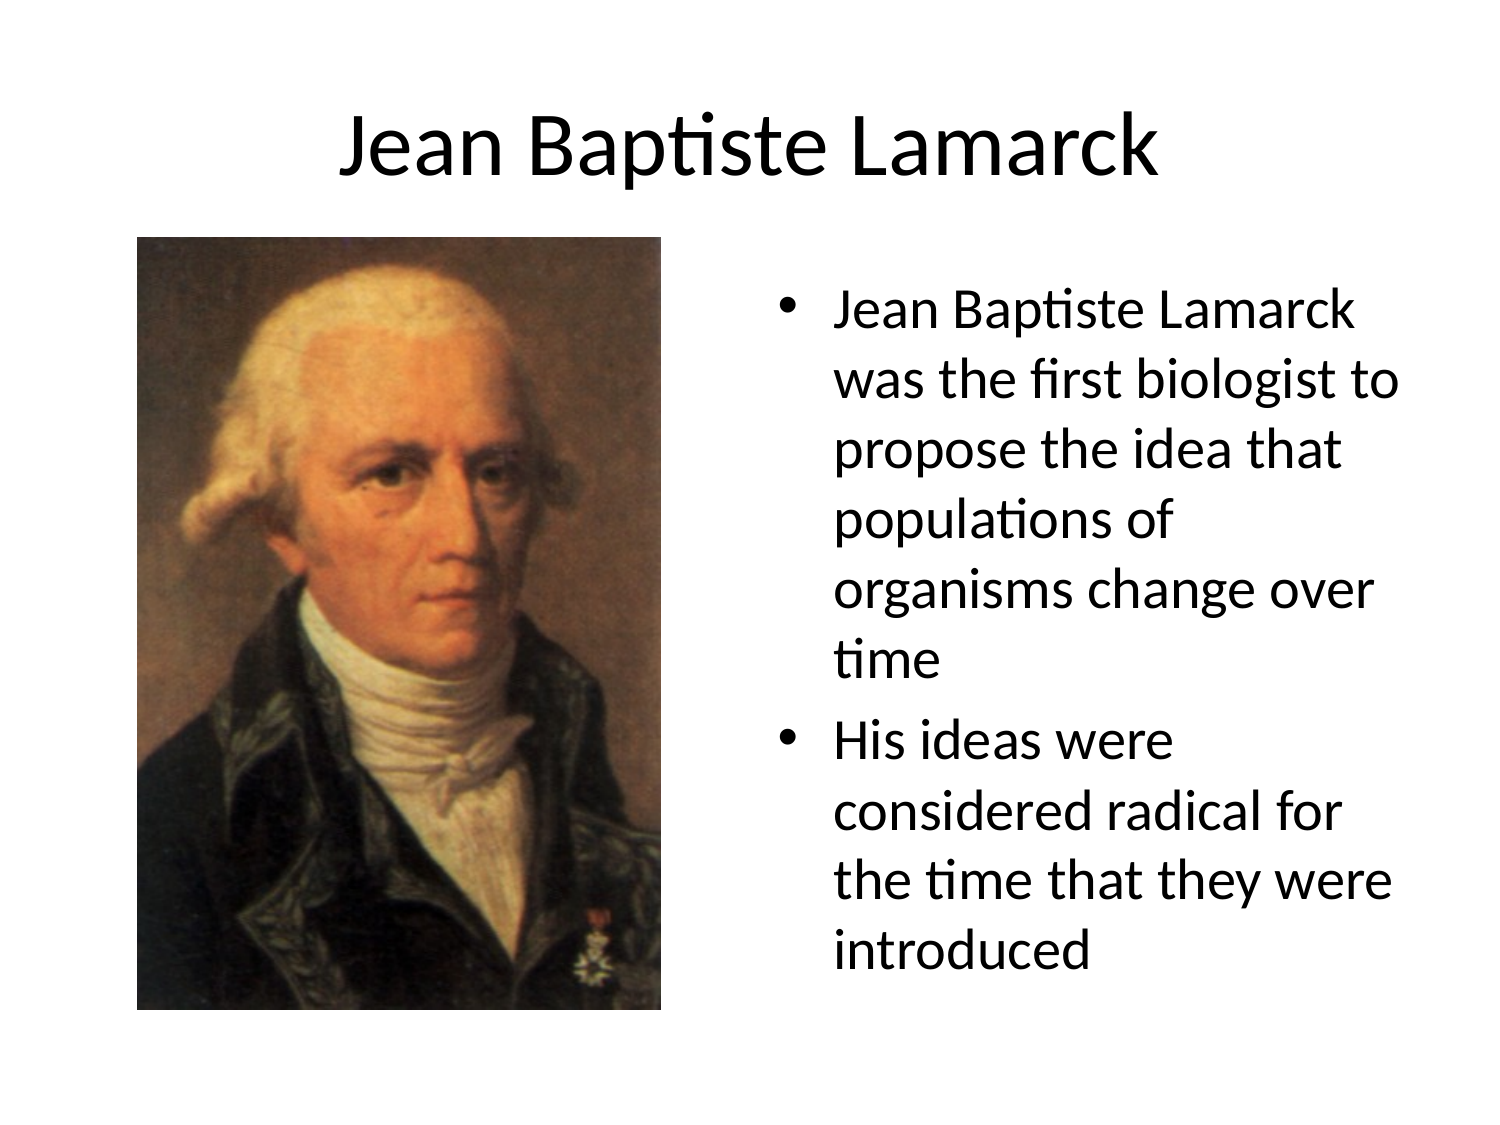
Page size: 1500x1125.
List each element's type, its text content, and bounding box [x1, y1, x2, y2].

picture [137, 237, 662, 1010]
title Jean Baptiste Lamarck [75, 45, 1425, 233]
list Jean Baptiste Lamarck was the first biologist to propose the idea that populations of organisms change over time His ideas were considered radical for the time that they were introduced [762, 262, 1425, 1005]
